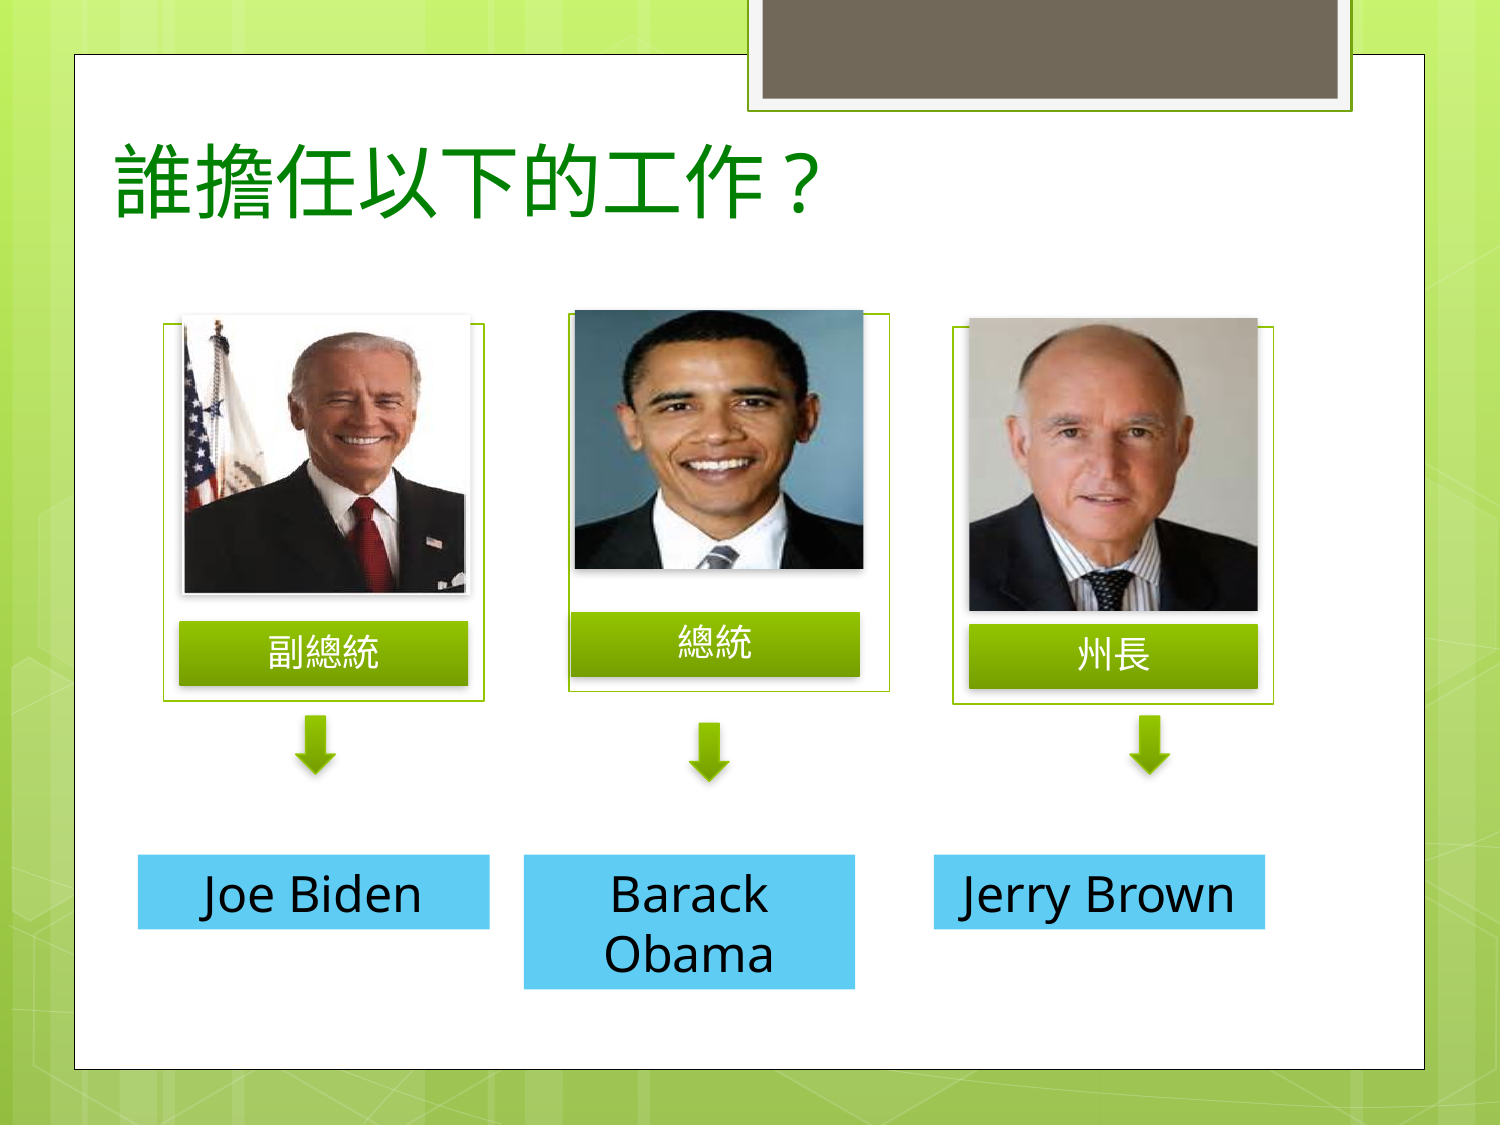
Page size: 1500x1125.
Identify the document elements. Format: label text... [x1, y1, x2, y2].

text_box Barack Obama [523, 854, 856, 990]
text_box Jerry Brown [933, 854, 1266, 930]
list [162, 228, 1275, 794]
title 誰擔任以下的工作? [97, 122, 1411, 237]
text_box Joe Biden [137, 854, 490, 930]
